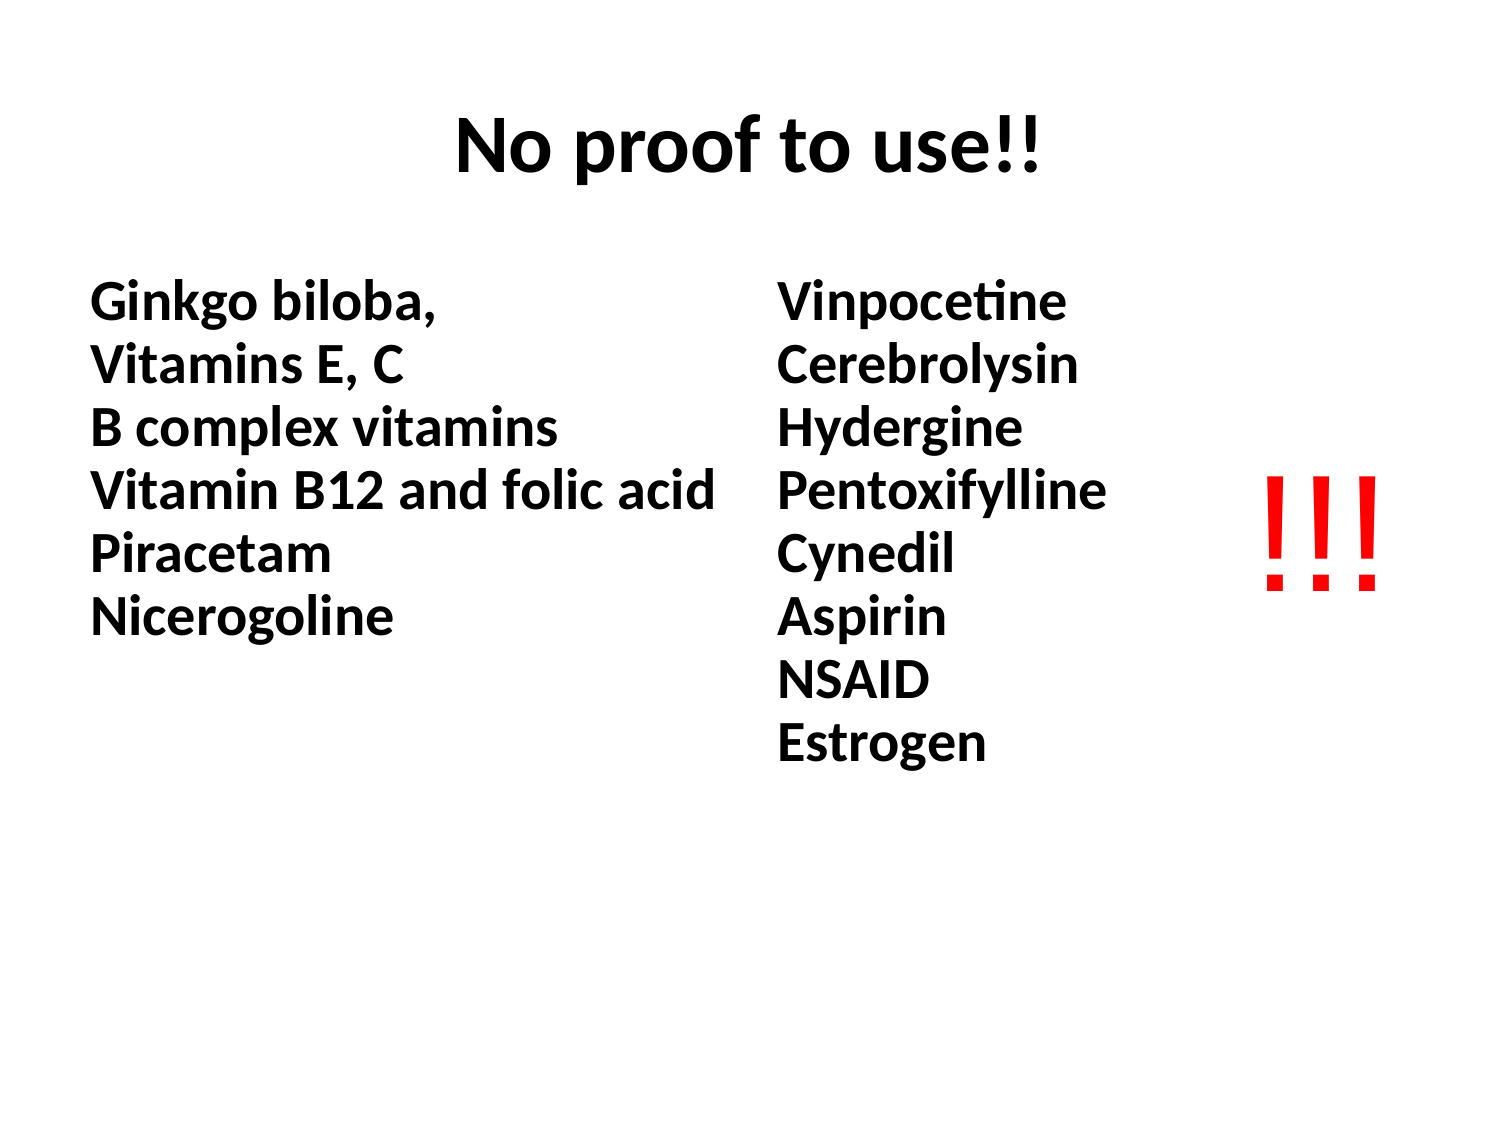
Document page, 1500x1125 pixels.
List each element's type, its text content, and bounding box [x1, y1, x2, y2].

title No proof to use!! [75, 45, 1425, 233]
text_box !!! [1237, 417, 1500, 633]
list Vinpocetine Cerebrolysin Hydergine Pentoxifylline Cynedil Aspirin NSAID Estrogen [762, 262, 1425, 1005]
list Ginkgo biloba, Vitamins E, C B complex vitamins Vitamin B12 and folic acid Piracetam Nicerogoline [75, 262, 738, 1005]
